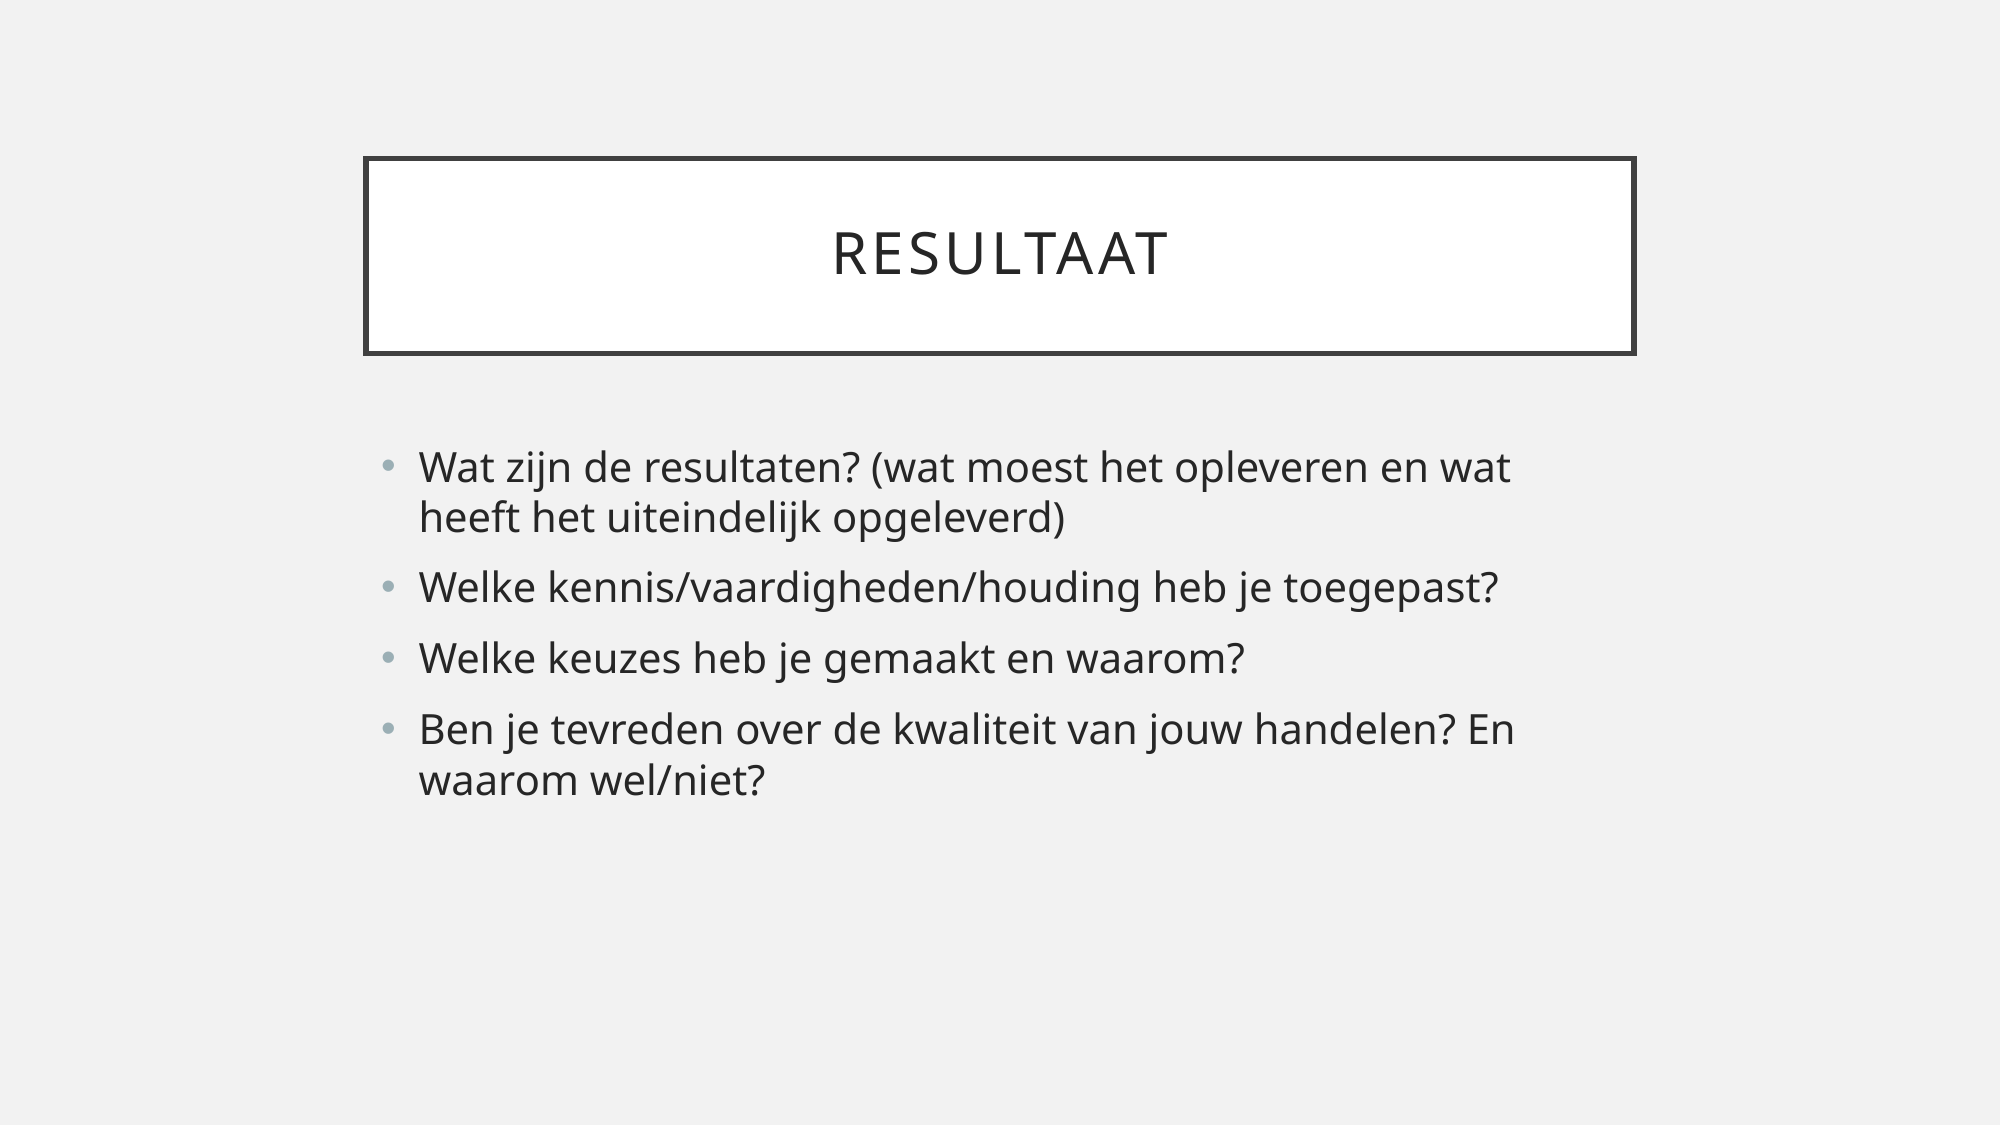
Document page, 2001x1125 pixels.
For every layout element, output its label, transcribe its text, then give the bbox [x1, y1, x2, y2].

title resultaat [363, 156, 1637, 356]
list Wat zijn de resultaten? (wat moest het opleveren en wat heeft het uiteindelijk opgeleverd) Welke kennis/vaardigheden/houding heb je toegepast? Welke keuzes heb je gemaakt en waarom? Ben je tevreden over de kwaliteit van jouw handelen? En waarom wel/niet? [366, 432, 1634, 942]
